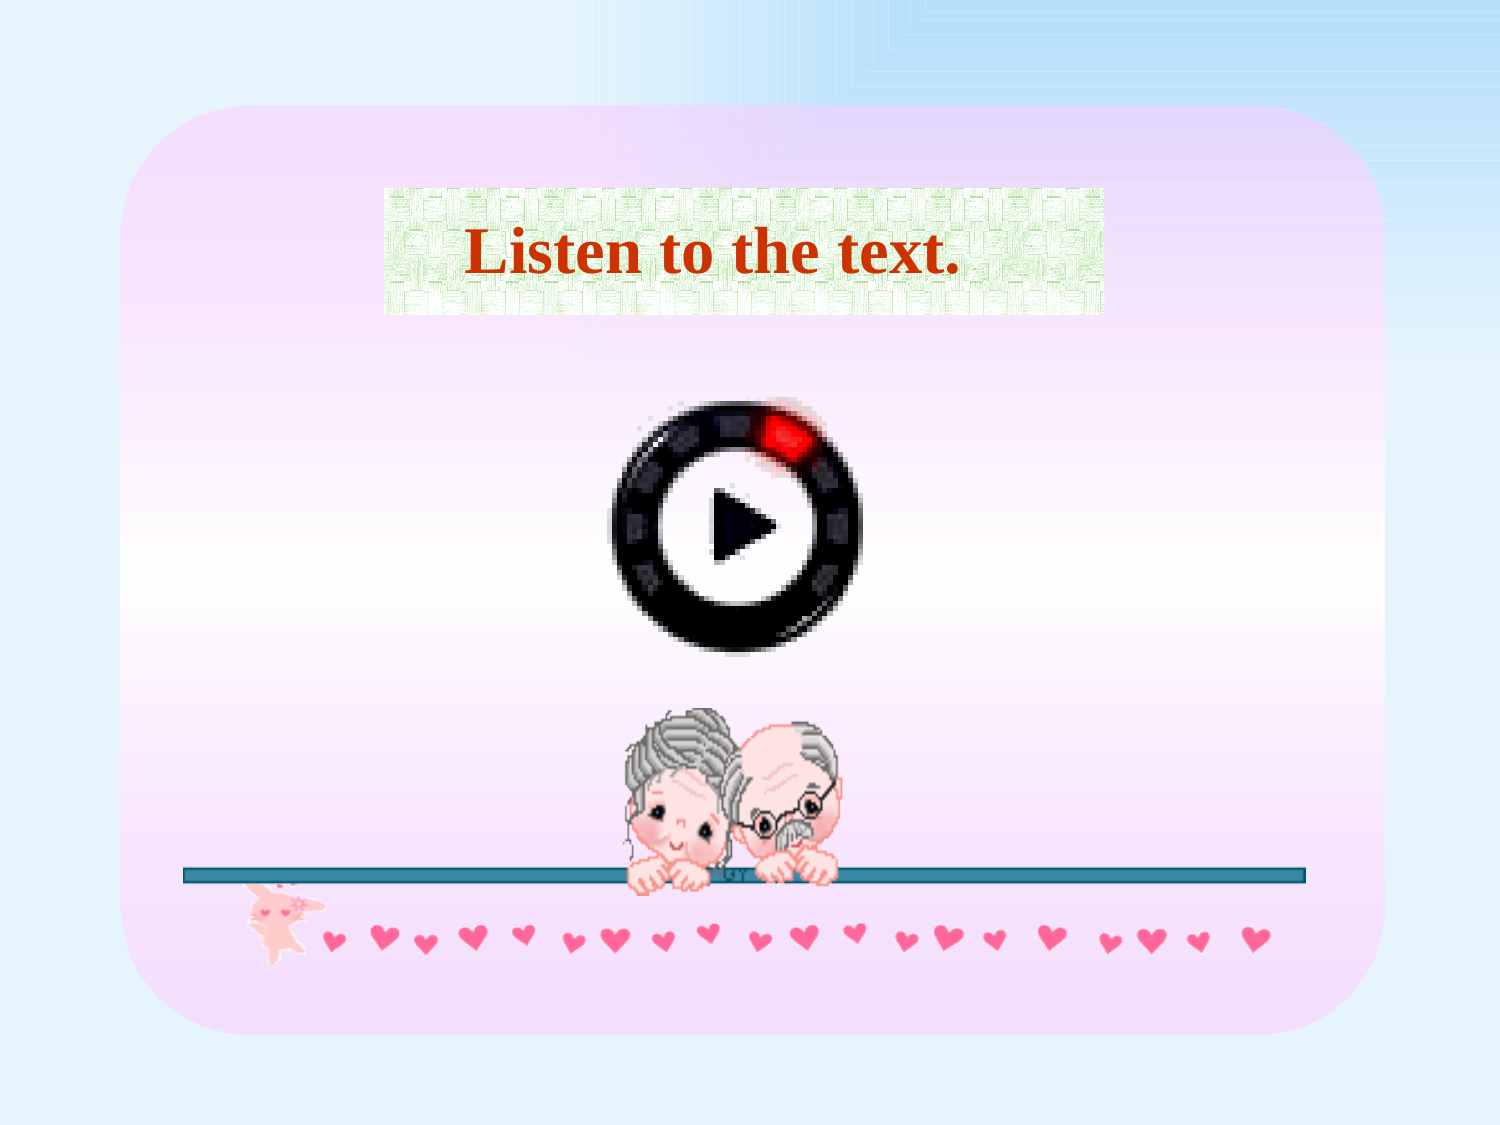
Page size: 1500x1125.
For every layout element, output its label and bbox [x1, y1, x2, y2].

picture [383, 188, 1105, 319]
text_box [120, 105, 1385, 1035]
picture [584, 397, 869, 662]
picture [182, 708, 1306, 965]
